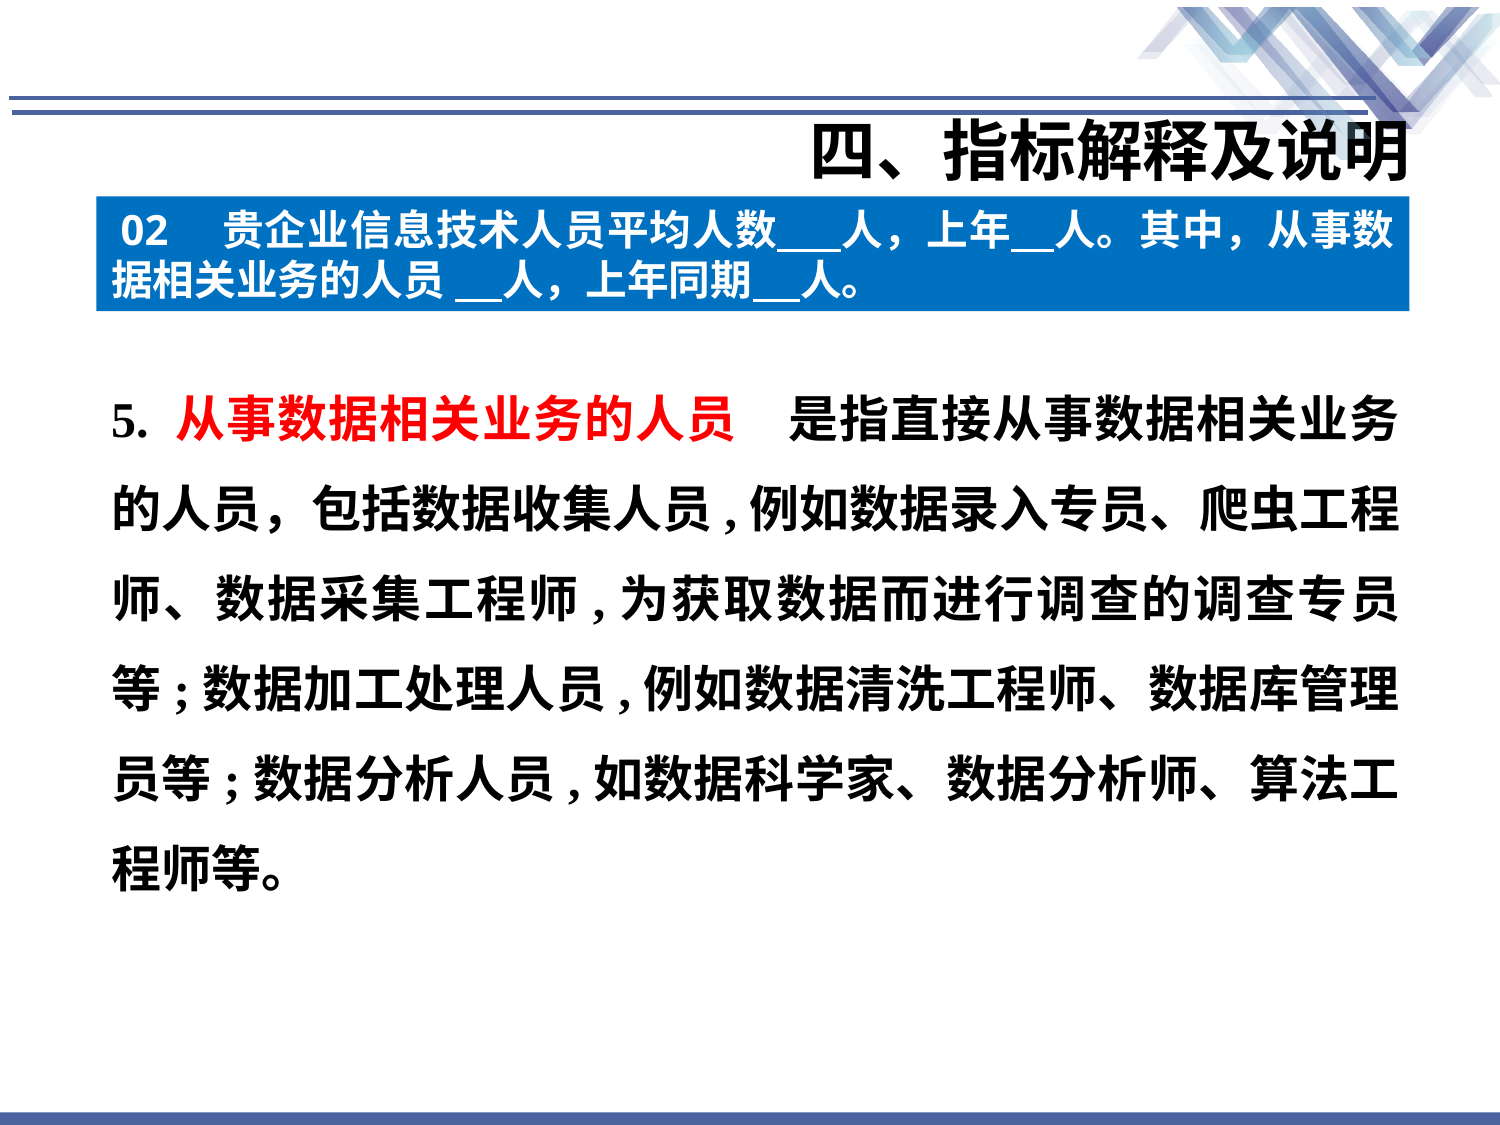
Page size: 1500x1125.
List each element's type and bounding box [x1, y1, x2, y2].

text_box [0, 7, 1500, 1125]
